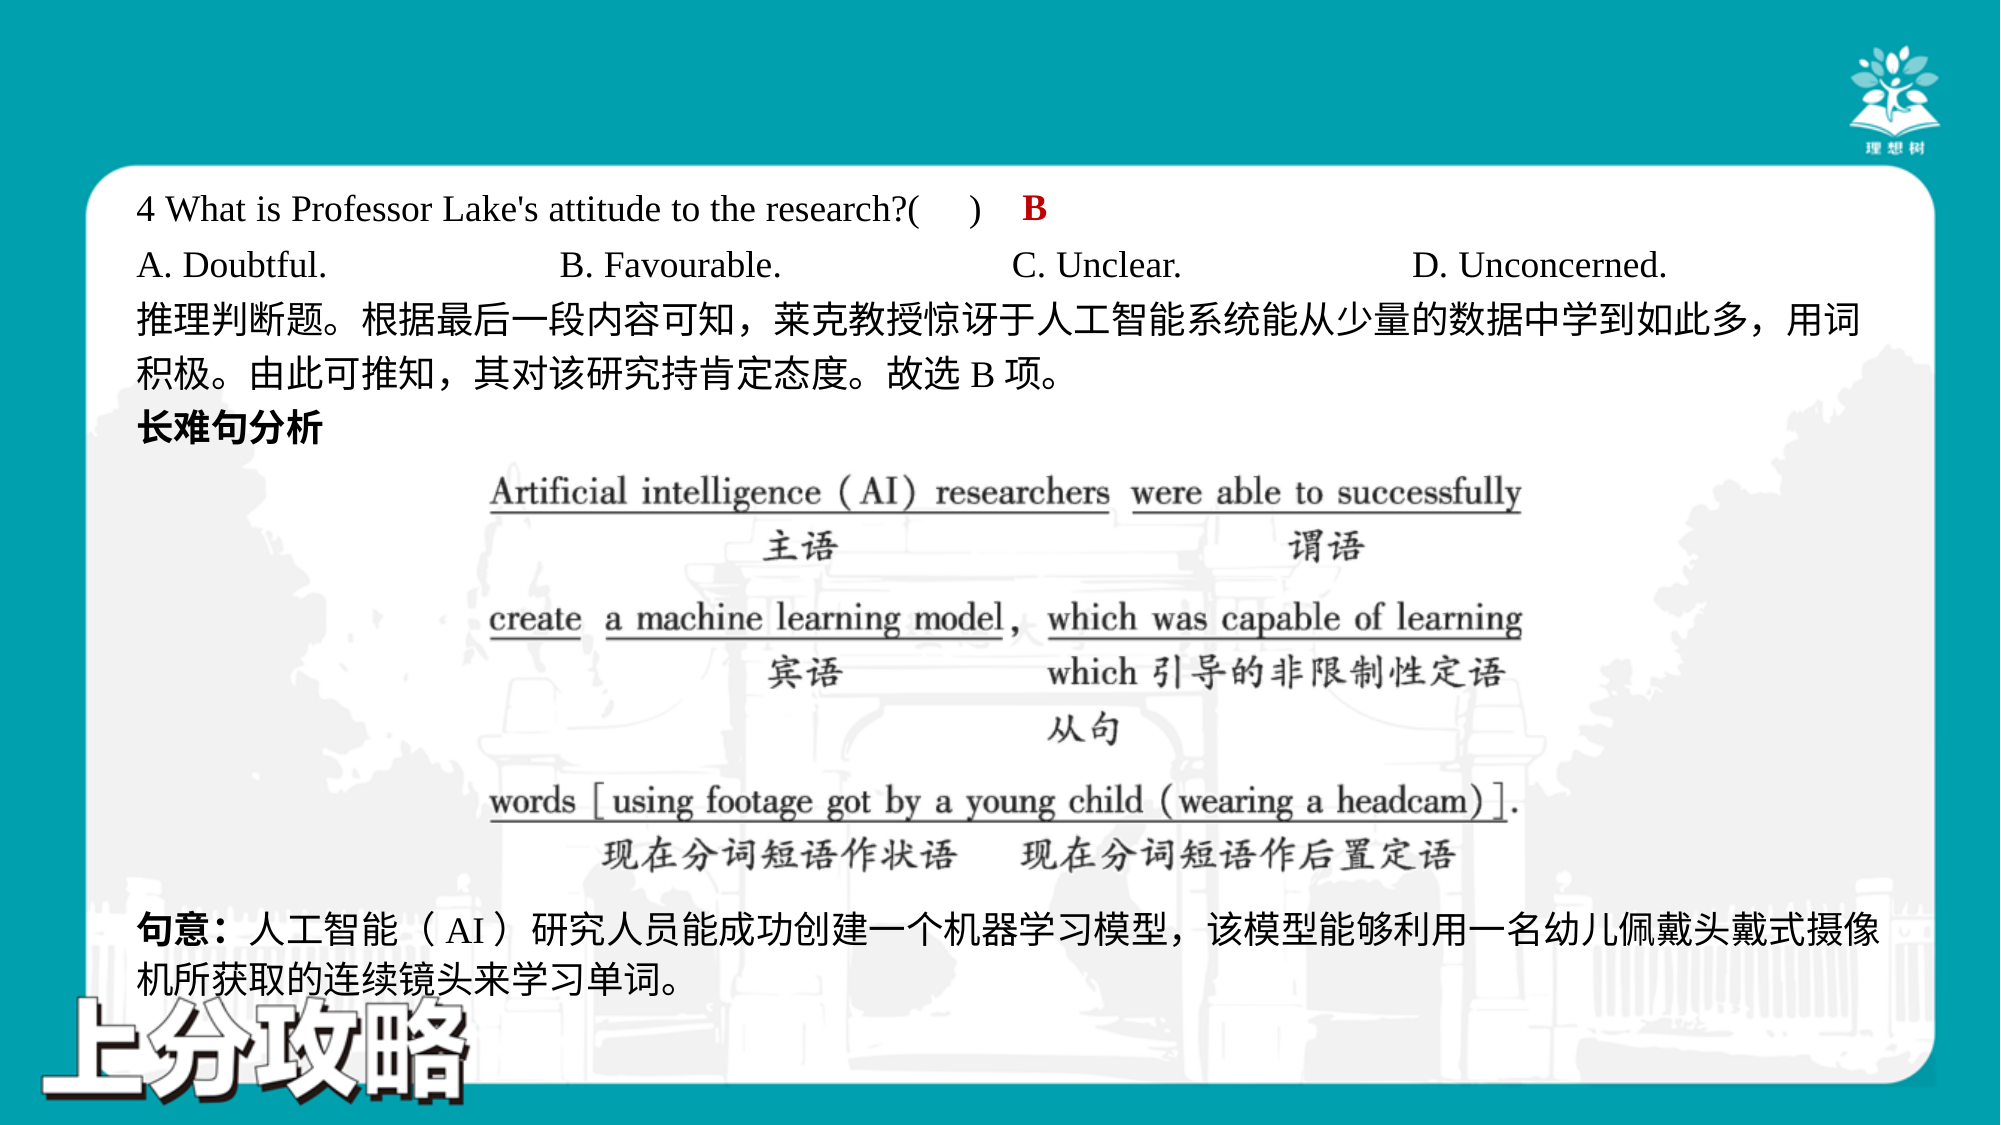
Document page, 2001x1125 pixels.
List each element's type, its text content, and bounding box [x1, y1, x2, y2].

text_box 推理判断题。根据最后一段内容可知，莱克教授惊讶于人工智能系统能从少量的数据中学到如此多，用词 积极。由此可推知，其对该研究持肯定态度。故选B项。 长难句分析 [136, 286, 1865, 446]
text_box 句意：人工智能（AI）研究人员能成功创建一个机器学习模型，该模型能够利用一名幼儿佩戴头戴式摄像 机所获取的连续镜头来学习单词。 [136, 897, 1865, 998]
text_box 4 What is Professor Lake's attitude to the research?( ) [136, 176, 1865, 226]
picture [0, 0, 2000, 1125]
text_box B [1008, 175, 1061, 225]
text_box A. Doubtful. B. Favourable. C. Unclear. D. Unconcerned. [136, 232, 1865, 281]
